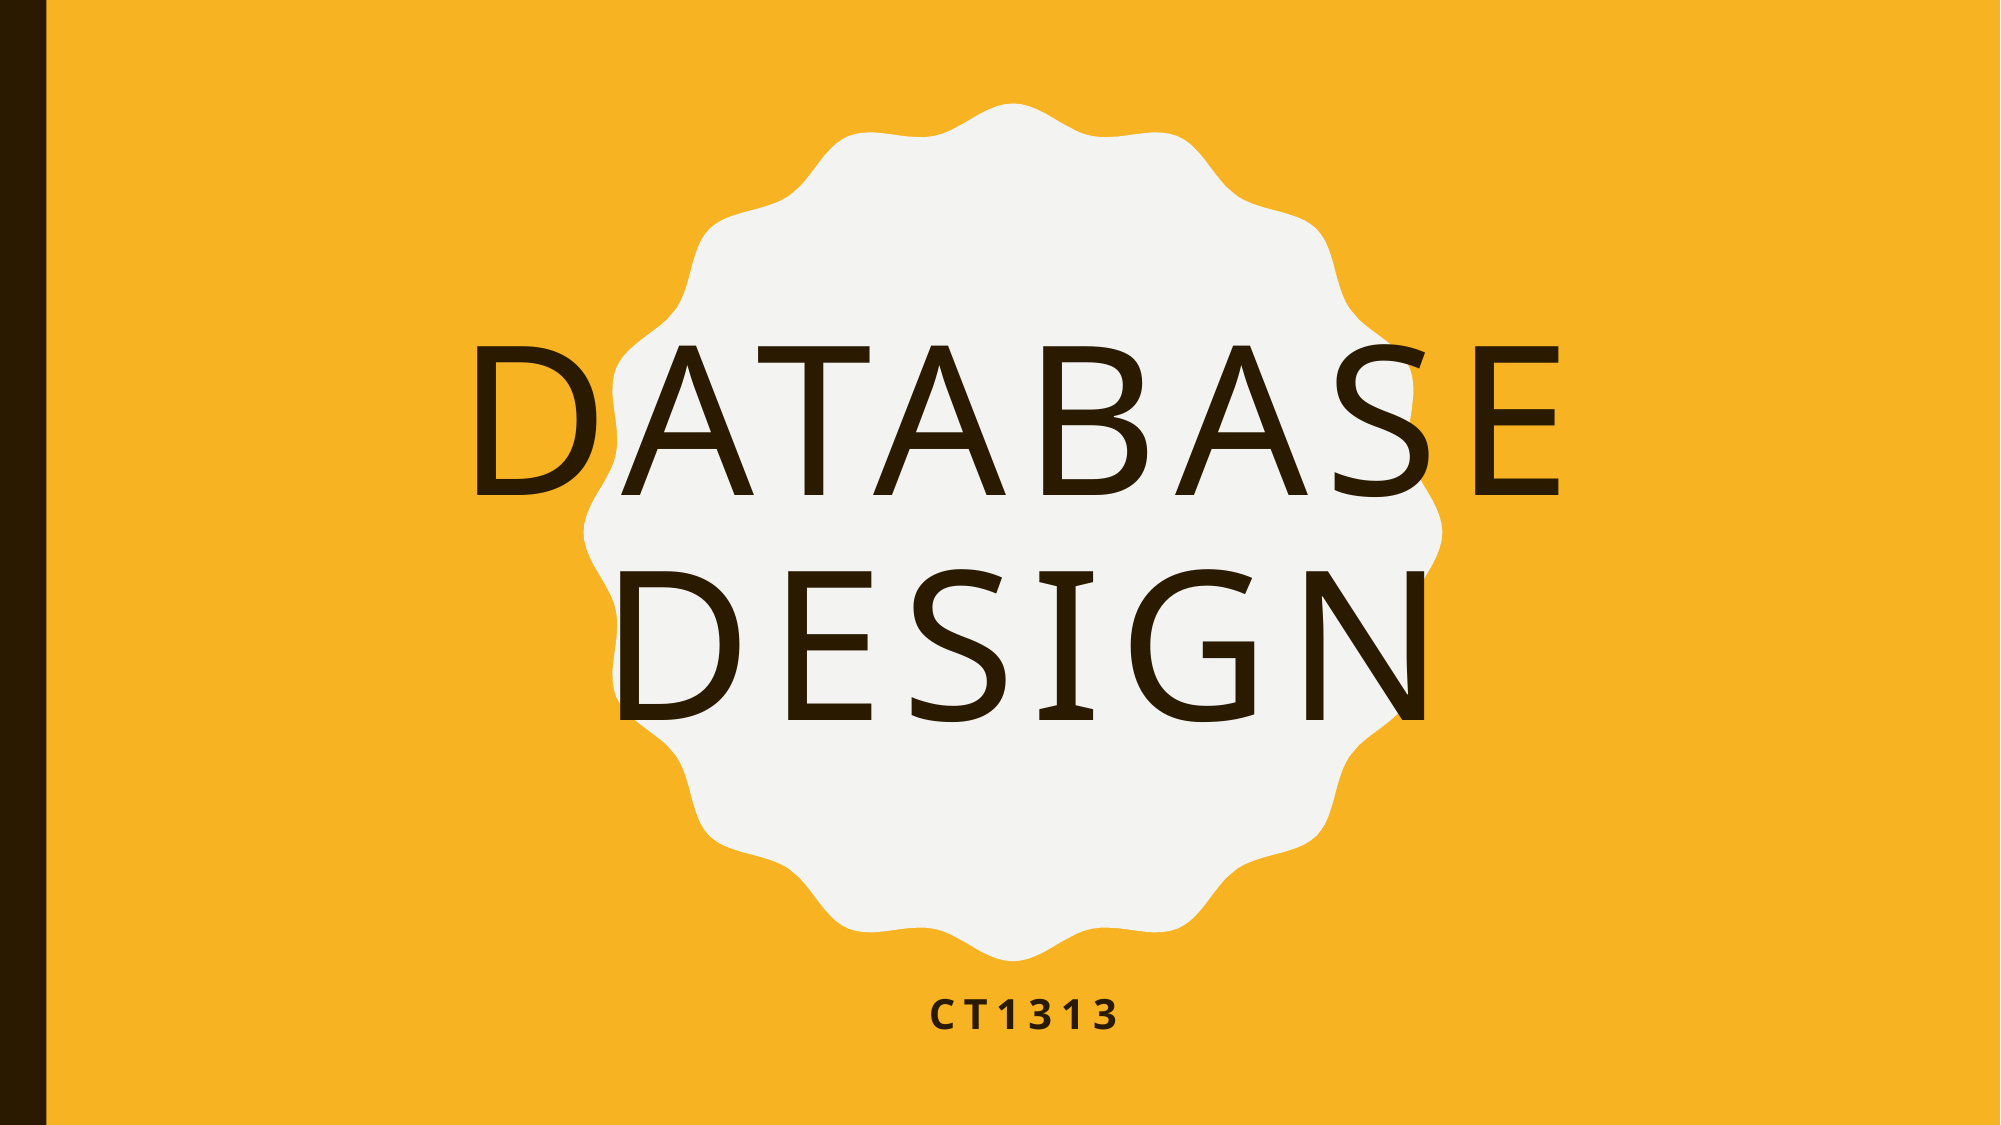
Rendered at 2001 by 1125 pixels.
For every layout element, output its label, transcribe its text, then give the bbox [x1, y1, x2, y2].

title Database Design [176, 180, 1870, 902]
subtitle CT1313 [363, 980, 1684, 1103]
